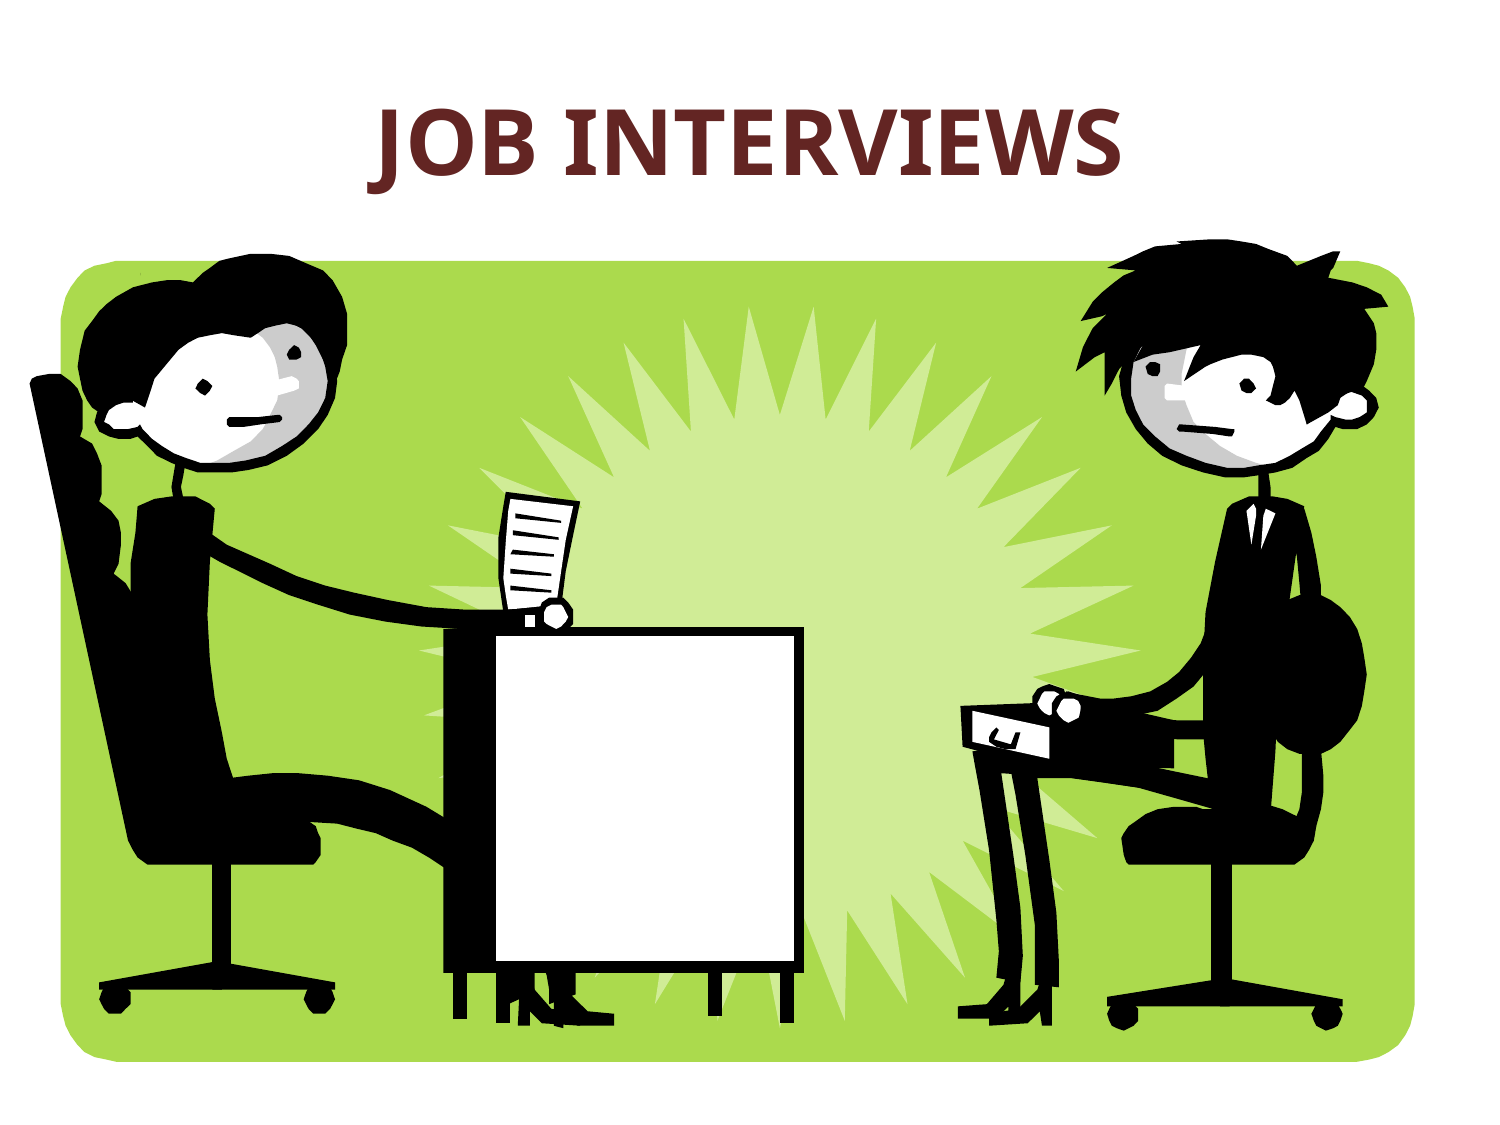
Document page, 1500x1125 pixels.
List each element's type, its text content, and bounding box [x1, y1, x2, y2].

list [24, 234, 1420, 1067]
title JOB INTERVIEWS [75, 45, 1425, 233]
